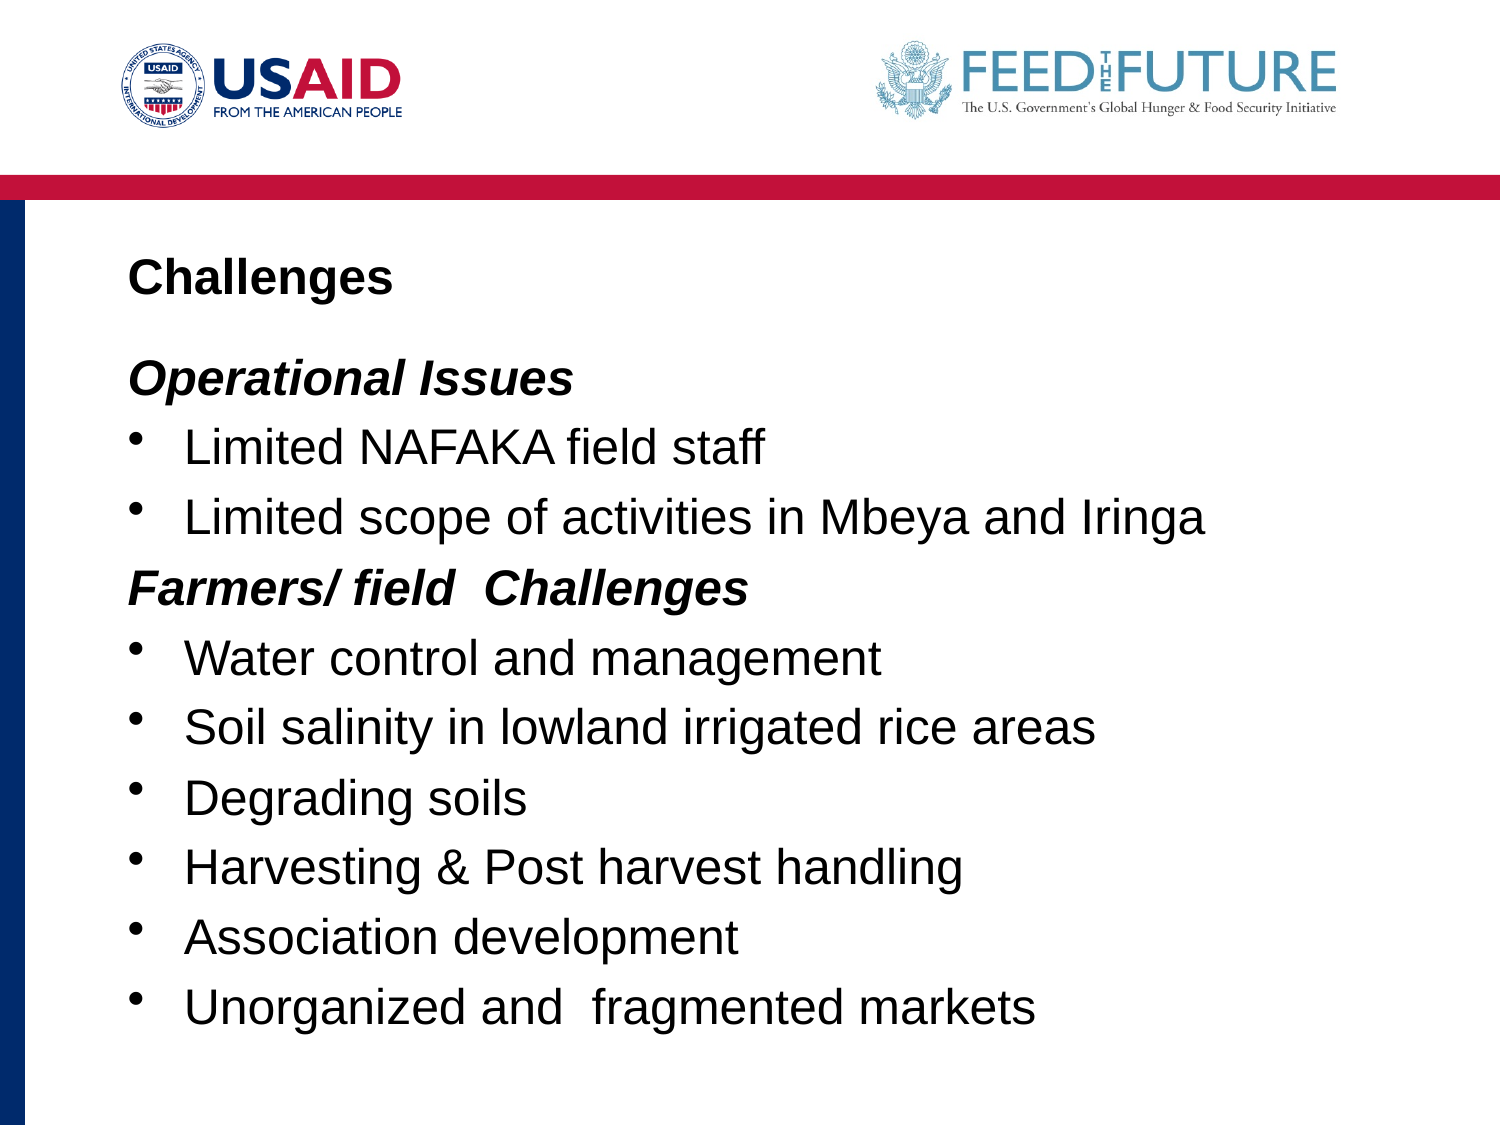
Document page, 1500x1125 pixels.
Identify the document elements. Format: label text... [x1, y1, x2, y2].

picture [837, 11, 1378, 152]
list Operational Issues Limited NAFAKA field staff Limited scope of activities in Mbeya and Iringa Farmers/ field Challenges Water control and management Soil salinity in lowland irrigated rice areas Degrading soils Harvesting & Post harvest handling Association development Unorganized and fragmented markets [112, 337, 1388, 1100]
title Challenges [112, 237, 1388, 337]
picture [80, 17, 442, 158]
